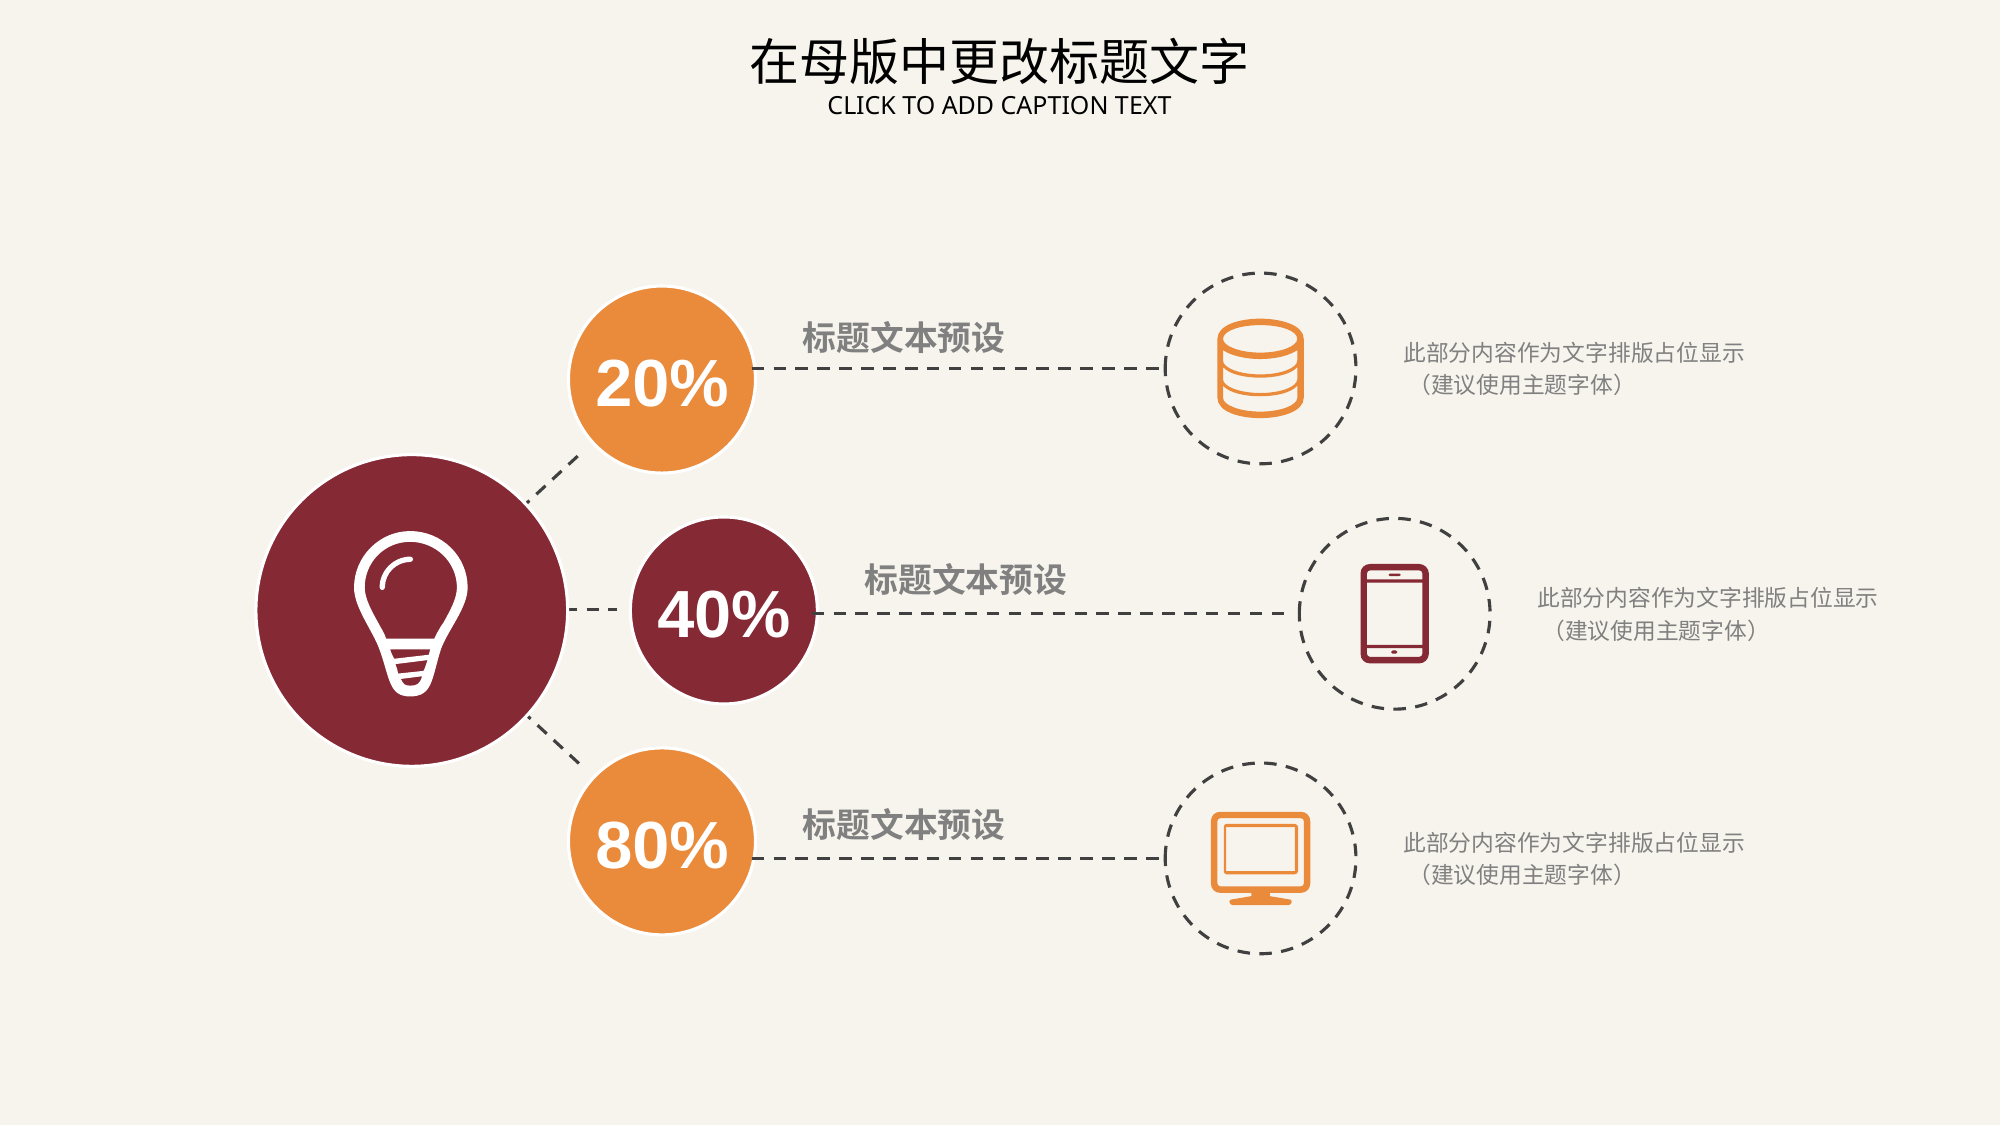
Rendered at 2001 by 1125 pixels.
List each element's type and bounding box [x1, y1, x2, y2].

text_box [255, 273, 1900, 954]
